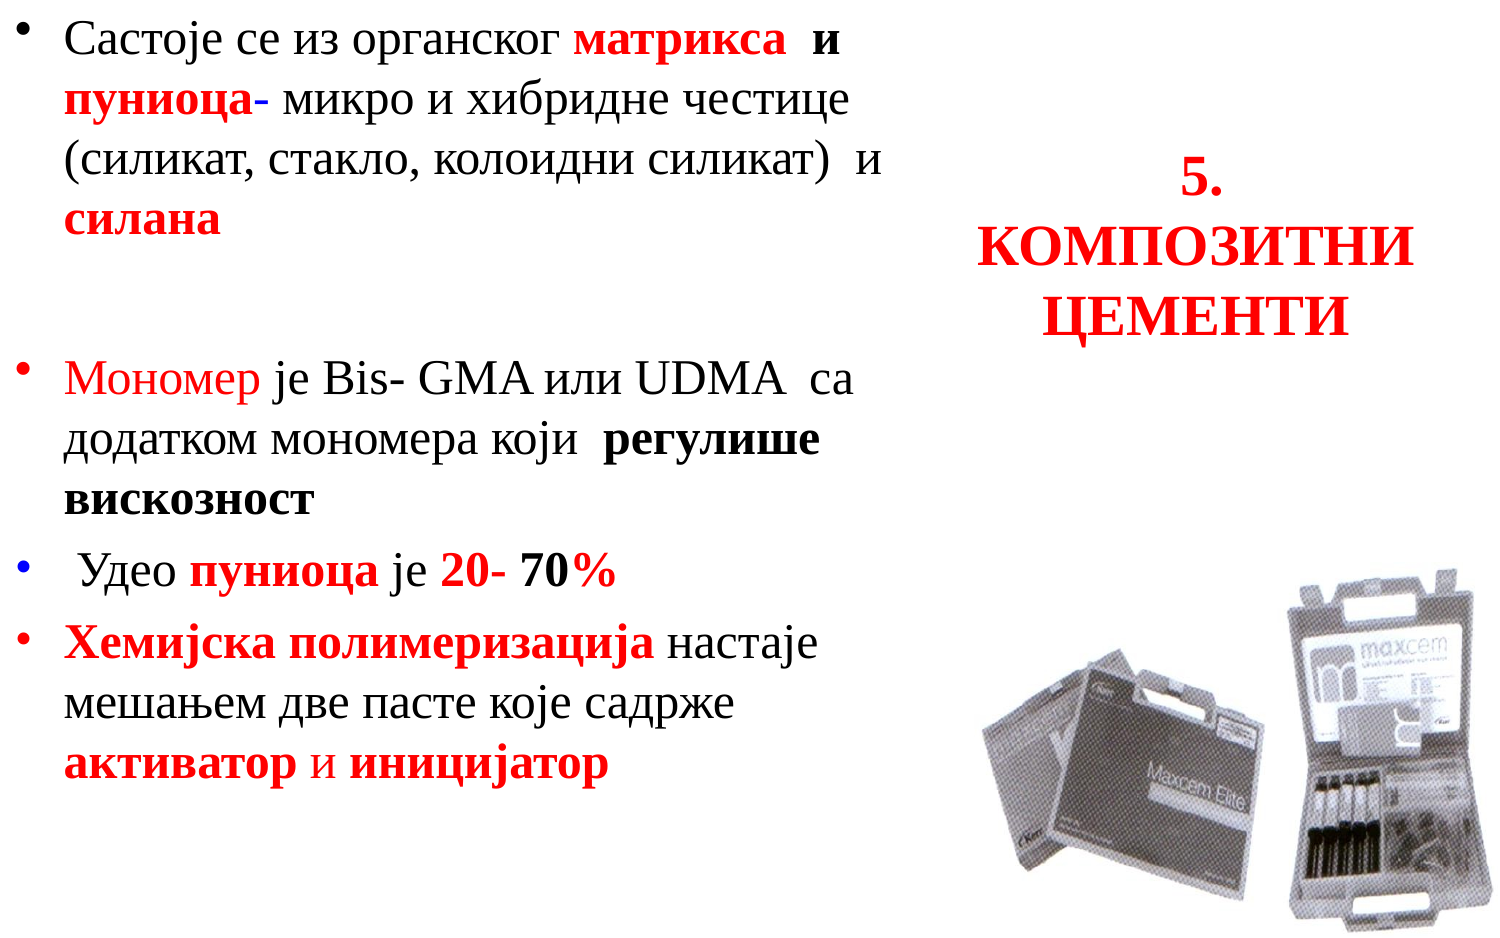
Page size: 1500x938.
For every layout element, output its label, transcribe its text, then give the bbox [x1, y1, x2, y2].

text_box [974, 562, 1500, 938]
text_box 5. КОМПОЗИТНИ ЦЕМЕНТИ [950, 137, 1442, 348]
title Састоје се из органског матрикса и пуниоца- микро и хибридне честице (силикат, стакло, колоидни силикат) и силана [12, 4, 982, 245]
text_box Мономер је Bis- GMA или UDMA са додатком мономера који регулише вискозност Удео пуниоца је 20- 70% Хемијска полимеризација настаје мешањем две пасте које садрже активатор и иницијатор [12, 344, 958, 789]
